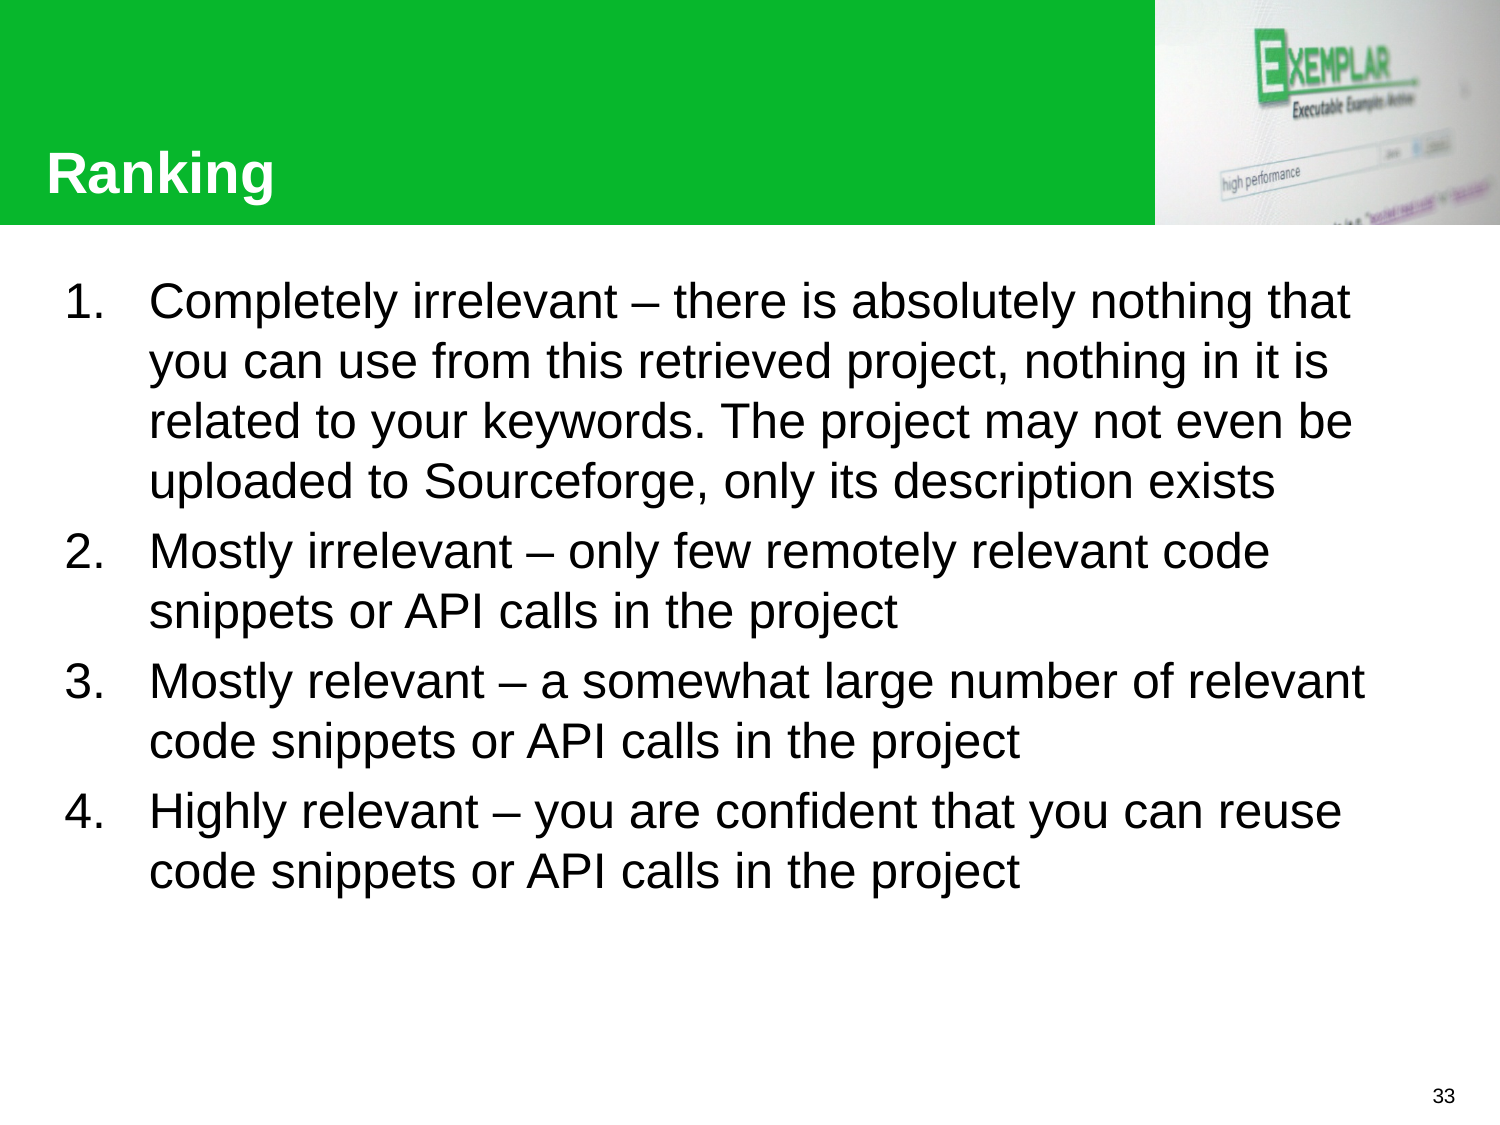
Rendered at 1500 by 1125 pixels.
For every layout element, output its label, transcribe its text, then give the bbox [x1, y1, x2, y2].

title Ranking [30, 39, 1122, 213]
picture [1155, 0, 1500, 225]
list Completely irrelevant – there is absolutely nothing that you can use from this retrieved project, nothing in it is related to your keywords. The project may not even be uploaded to Sourceforge, only its description exists Mostly irrelevant – only few remotely relevant code snippets or API calls in the project Mostly relevant – a somewhat large number of relevant code snippets or API calls in the project Highly relevant – you are confident that you can reuse code snippets or API calls in the project [48, 260, 1442, 986]
slide_number 33 [1191, 1070, 1471, 1116]
